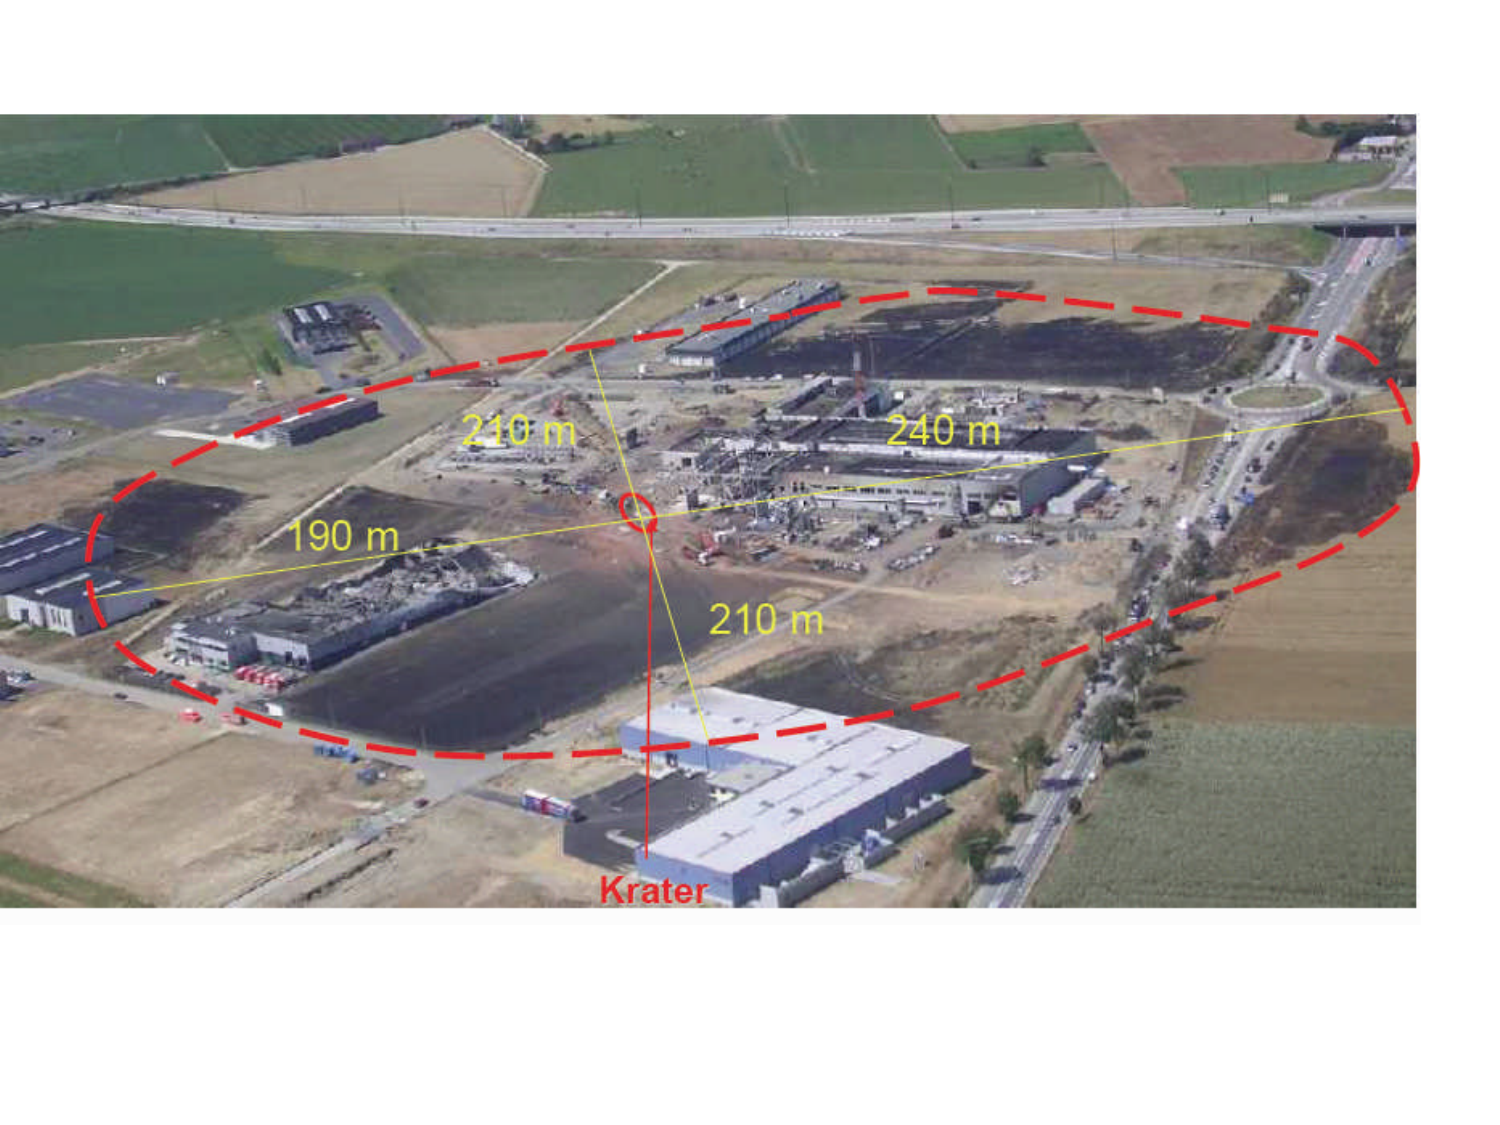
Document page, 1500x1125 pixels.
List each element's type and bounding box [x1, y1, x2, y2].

picture [0, 113, 1421, 925]
